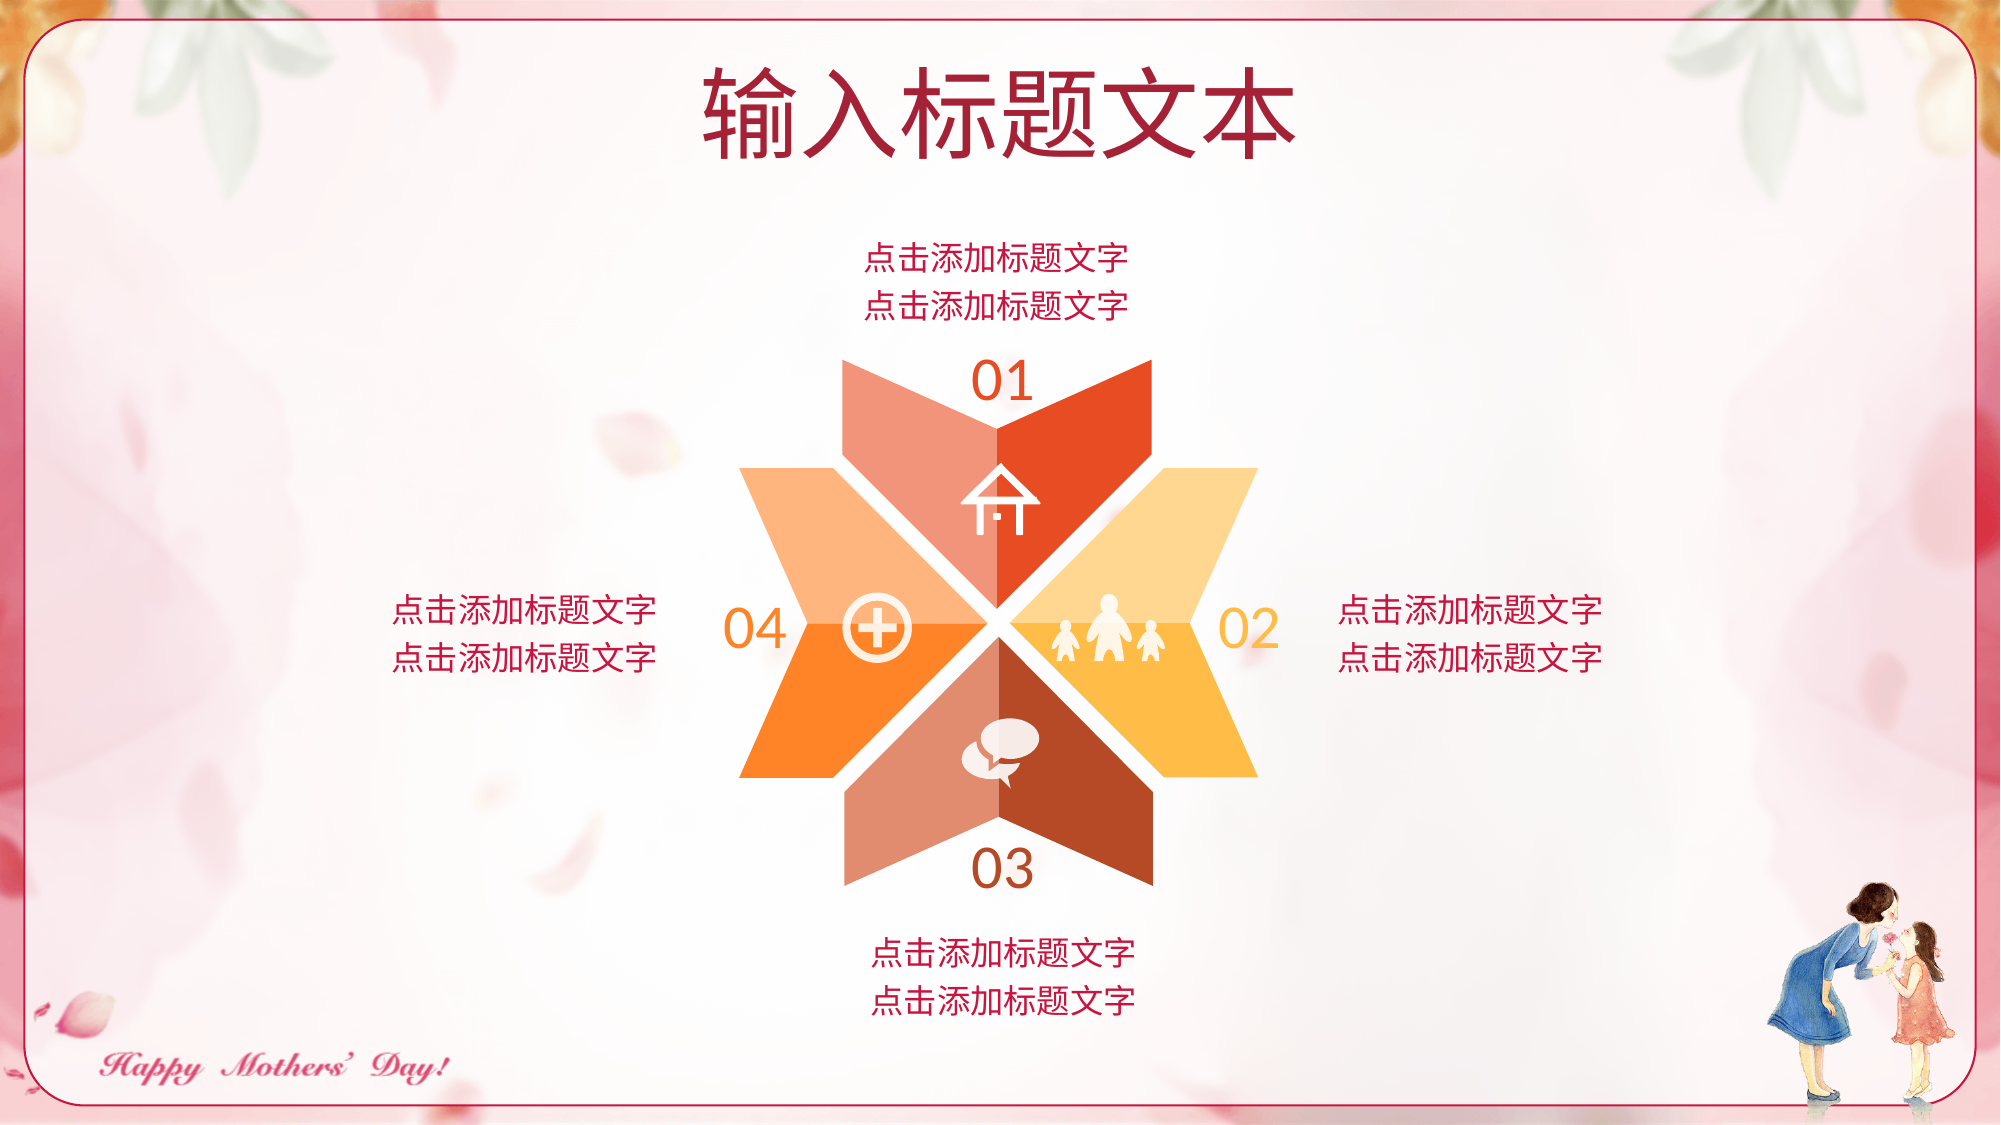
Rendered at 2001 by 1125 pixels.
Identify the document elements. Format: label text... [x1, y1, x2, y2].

text_box 03 [957, 818, 1051, 909]
text_box 点击添加标题文字 点击添加标题文字 [353, 534, 697, 725]
text_box [997, 359, 1152, 609]
text_box [739, 468, 988, 623]
text_box [980, 718, 1040, 764]
text_box 输入标题文本 [685, 44, 1315, 180]
text_box [1086, 593, 1132, 662]
text_box [842, 359, 997, 609]
text_box 点击添加标题文字 点击添加标题文字 [1294, 534, 1647, 725]
picture [0, 0, 2000, 1125]
text_box [739, 623, 988, 778]
text_box 点击添加标题文字 点击添加标题文字 [797, 904, 1210, 1040]
text_box 01 [957, 330, 1051, 420]
text_box 04 [708, 578, 803, 669]
text_box [1009, 623, 1259, 778]
text_box [1136, 619, 1165, 662]
text_box [998, 636, 1153, 886]
text_box 02 [1203, 578, 1297, 669]
text_box [1051, 619, 1080, 662]
text_box [842, 592, 912, 663]
text_box [844, 637, 999, 886]
text_box [1009, 468, 1259, 623]
text_box [961, 464, 1040, 535]
text_box [961, 741, 1021, 789]
text_box 点击添加标题文字 点击添加标题文字 [790, 203, 1203, 351]
